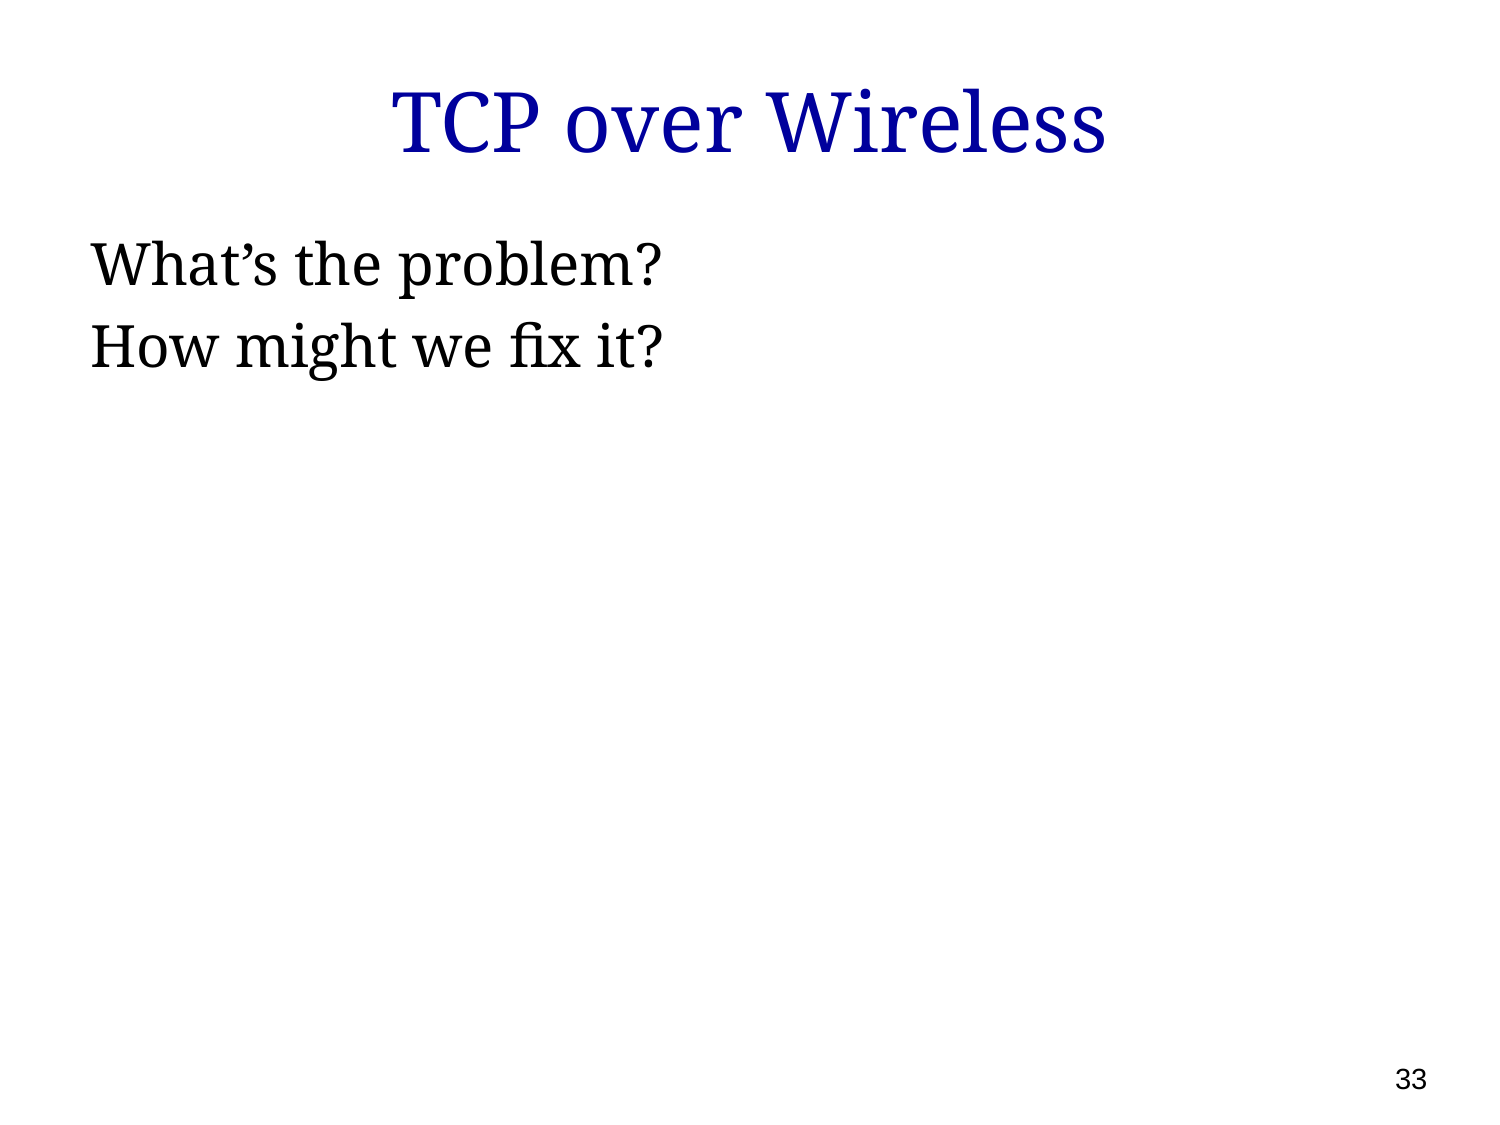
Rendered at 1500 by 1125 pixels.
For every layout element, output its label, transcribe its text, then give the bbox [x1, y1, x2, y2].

title TCP over Wireless [74, 47, 1426, 191]
list What’s the problem? How might we fix it? [74, 219, 1426, 963]
slide_number 33 [1092, 1024, 1443, 1103]
